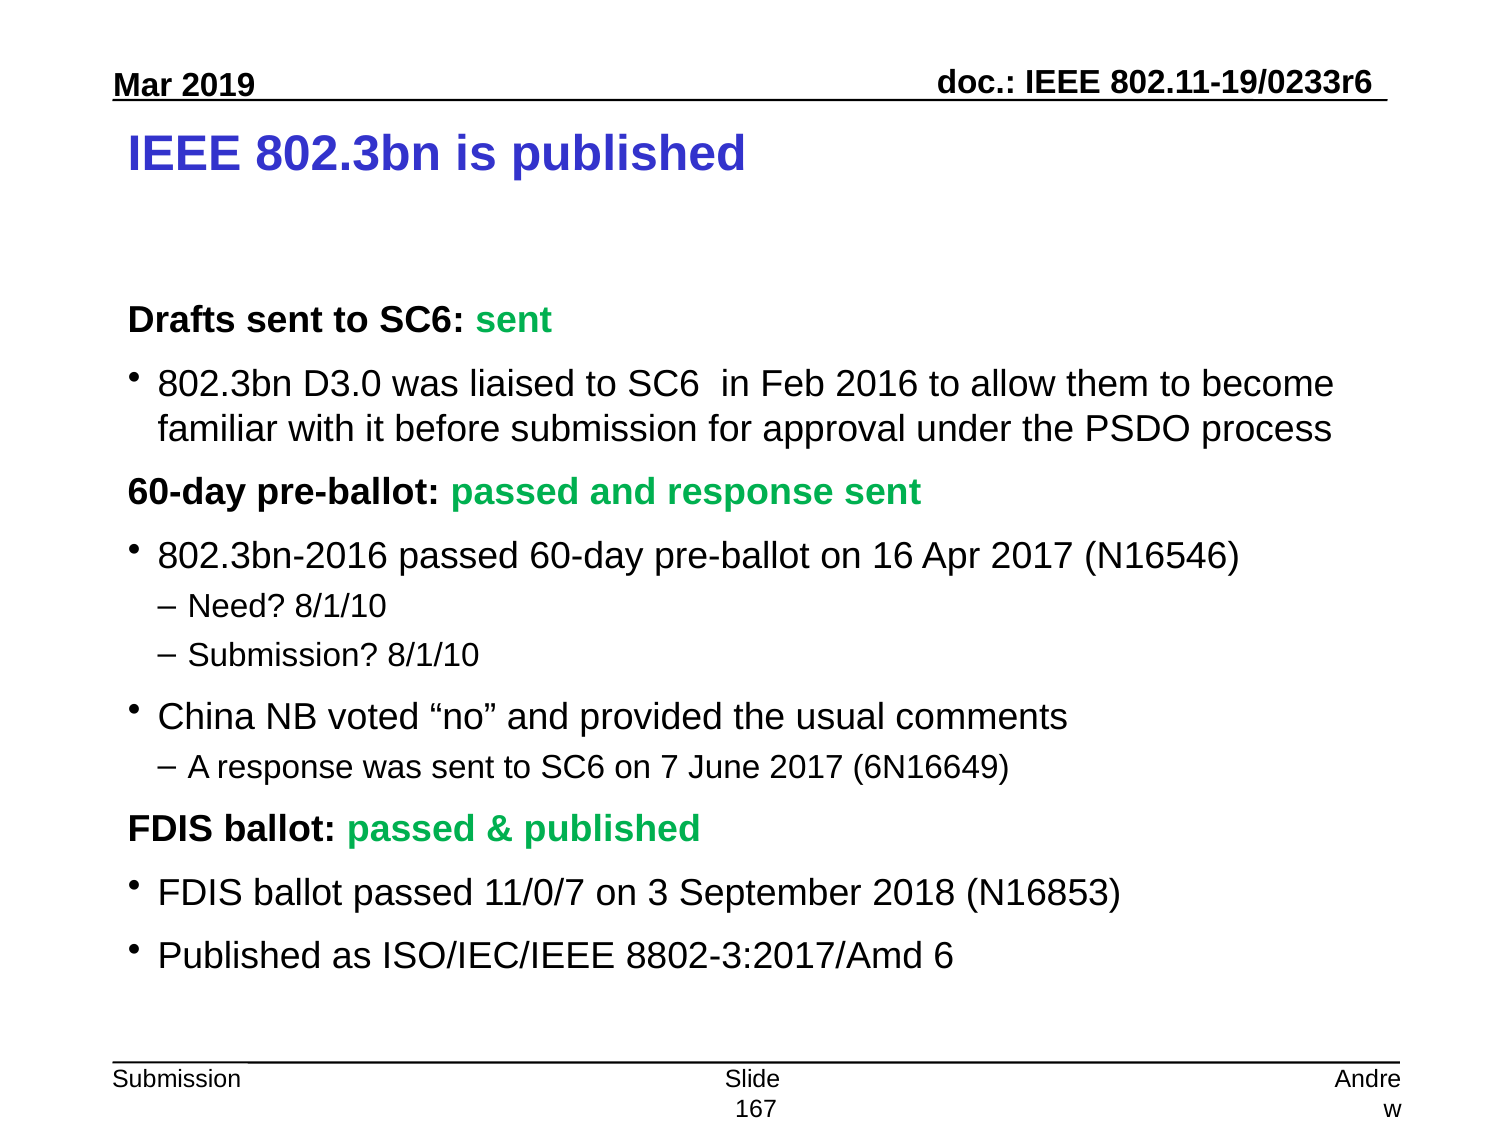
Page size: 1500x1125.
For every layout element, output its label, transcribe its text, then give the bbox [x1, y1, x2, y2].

slide_number Slide 167 [709, 1061, 803, 1093]
list Drafts sent to SC6: sent 802.3bn D3.0 was liaised to SC6 in Feb 2016 to allow them to become familiar with it before submission for approval under the PSDO process 60-day pre-ballot: passed and response sent 802.3bn-2016 passed 60-day pre-ballot on 16 Apr 2017 (N16546) Need? 8/1/10 Submission? 8/1/10 China NB voted “no” and provided the usual comments A response was sent to SC6 on 7 June 2017 (6N16649) FDIS ballot: passed & published FDIS ballot passed 11/0/7 on 3 September 2018 (N16853) Published as ISO/IEC/IEEE 8802-3:2017/Amd 6 [112, 287, 1388, 963]
title IEEE 802.3bn is published [112, 112, 1388, 287]
footer Andrew Myles, Cisco [1320, 1061, 1402, 1093]
